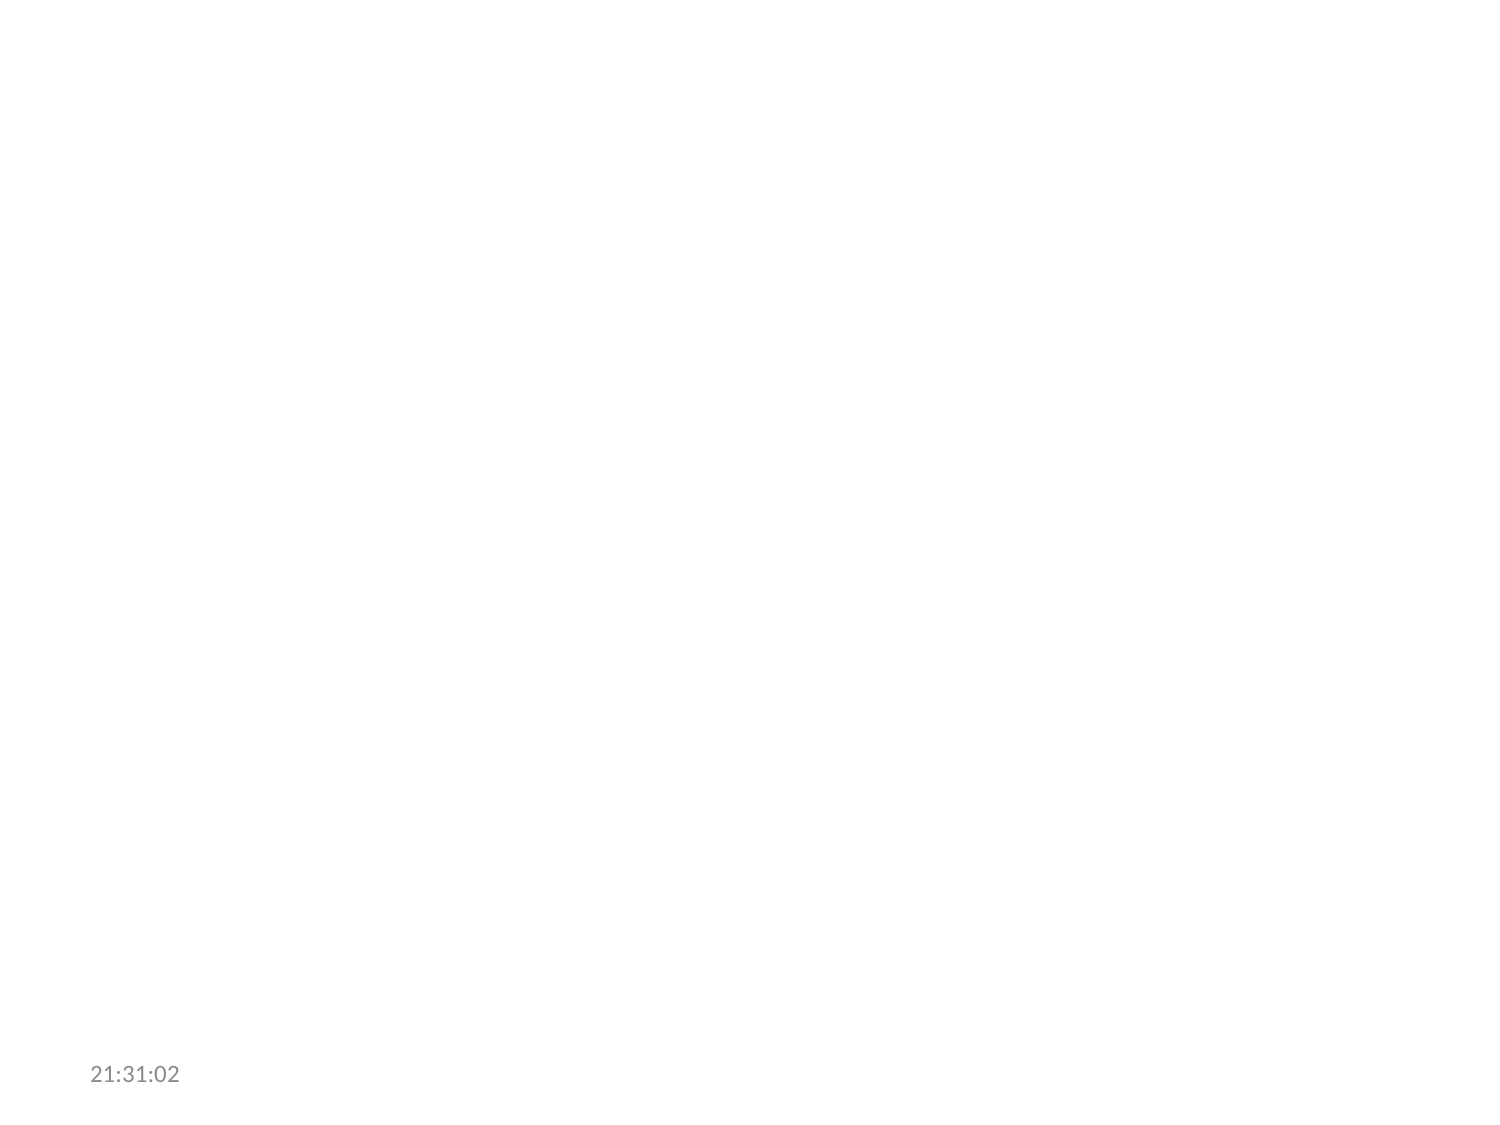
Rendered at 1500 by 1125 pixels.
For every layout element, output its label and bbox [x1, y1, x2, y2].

slide_number [75, 1042, 425, 1103]
